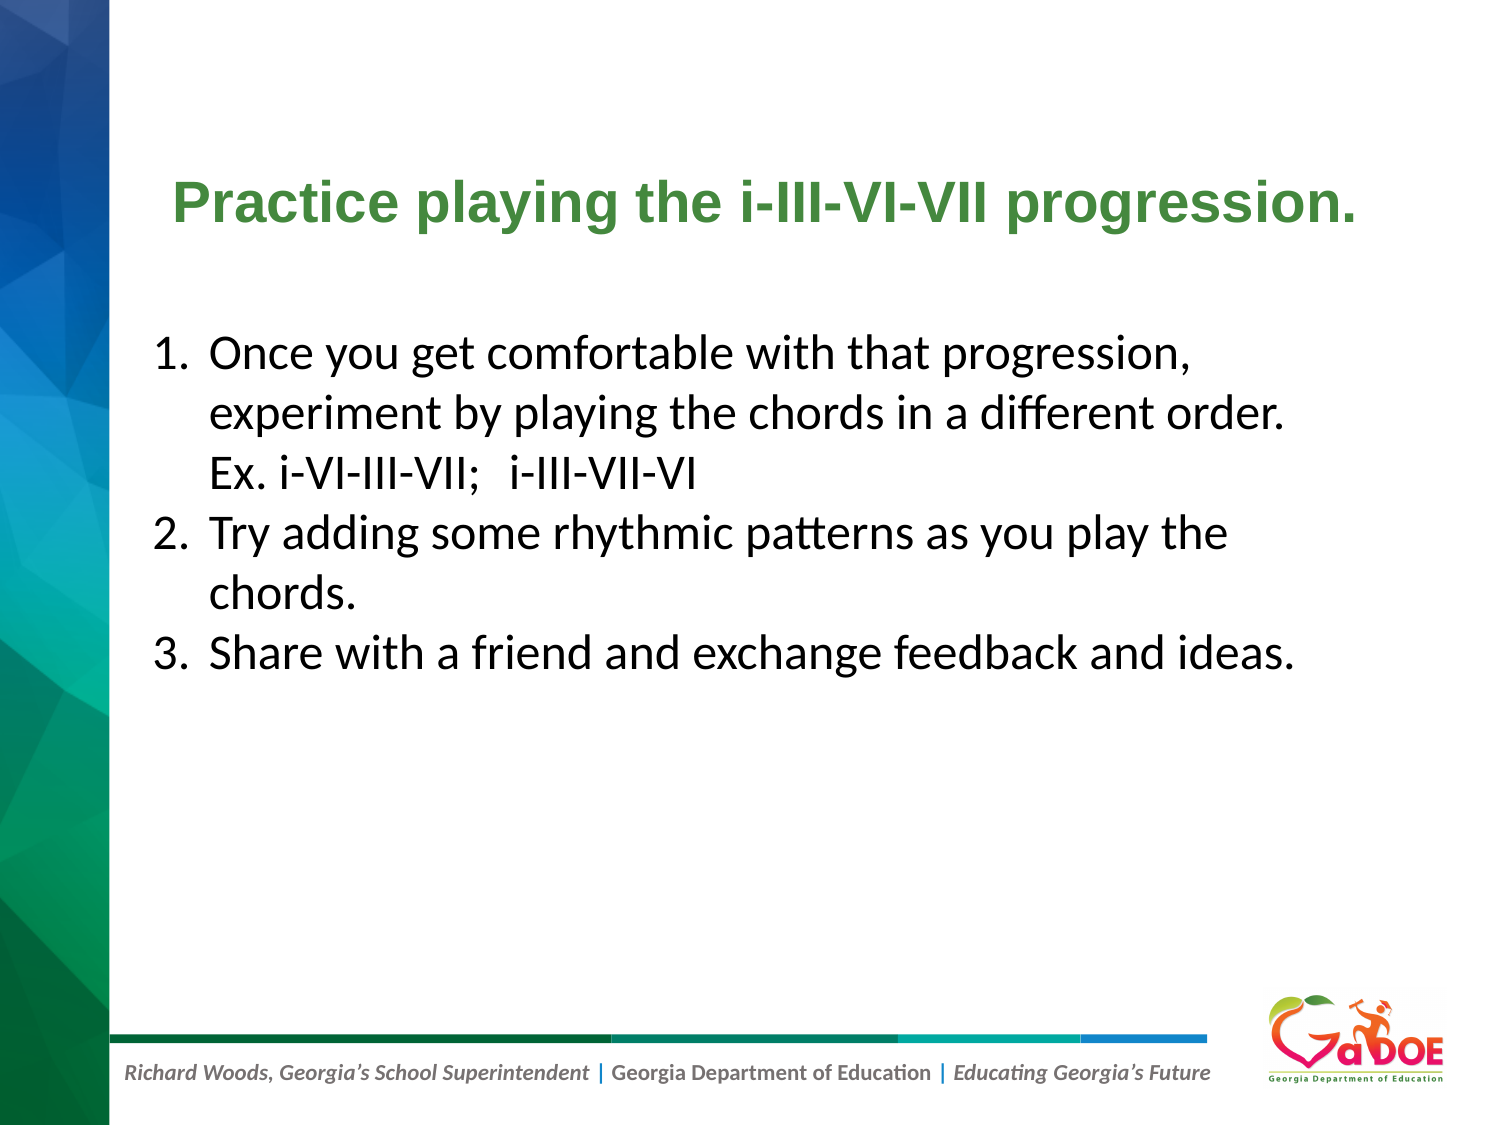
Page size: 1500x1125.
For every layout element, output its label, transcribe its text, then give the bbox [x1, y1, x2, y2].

title Practice playing the i-III-VI-VII progression. [157, 94, 1452, 313]
picture [0, 0, 110, 1125]
picture [1263, 987, 1447, 1089]
text_box Once you get comfortable with that progression, experiment by playing the chords in a different order. Ex. i-VI-III-VII; i-III-VII-VI Try adding some rhythmic patterns as you play the chords. Share with a friend and exchange feedback and ideas. [137, 312, 1346, 687]
